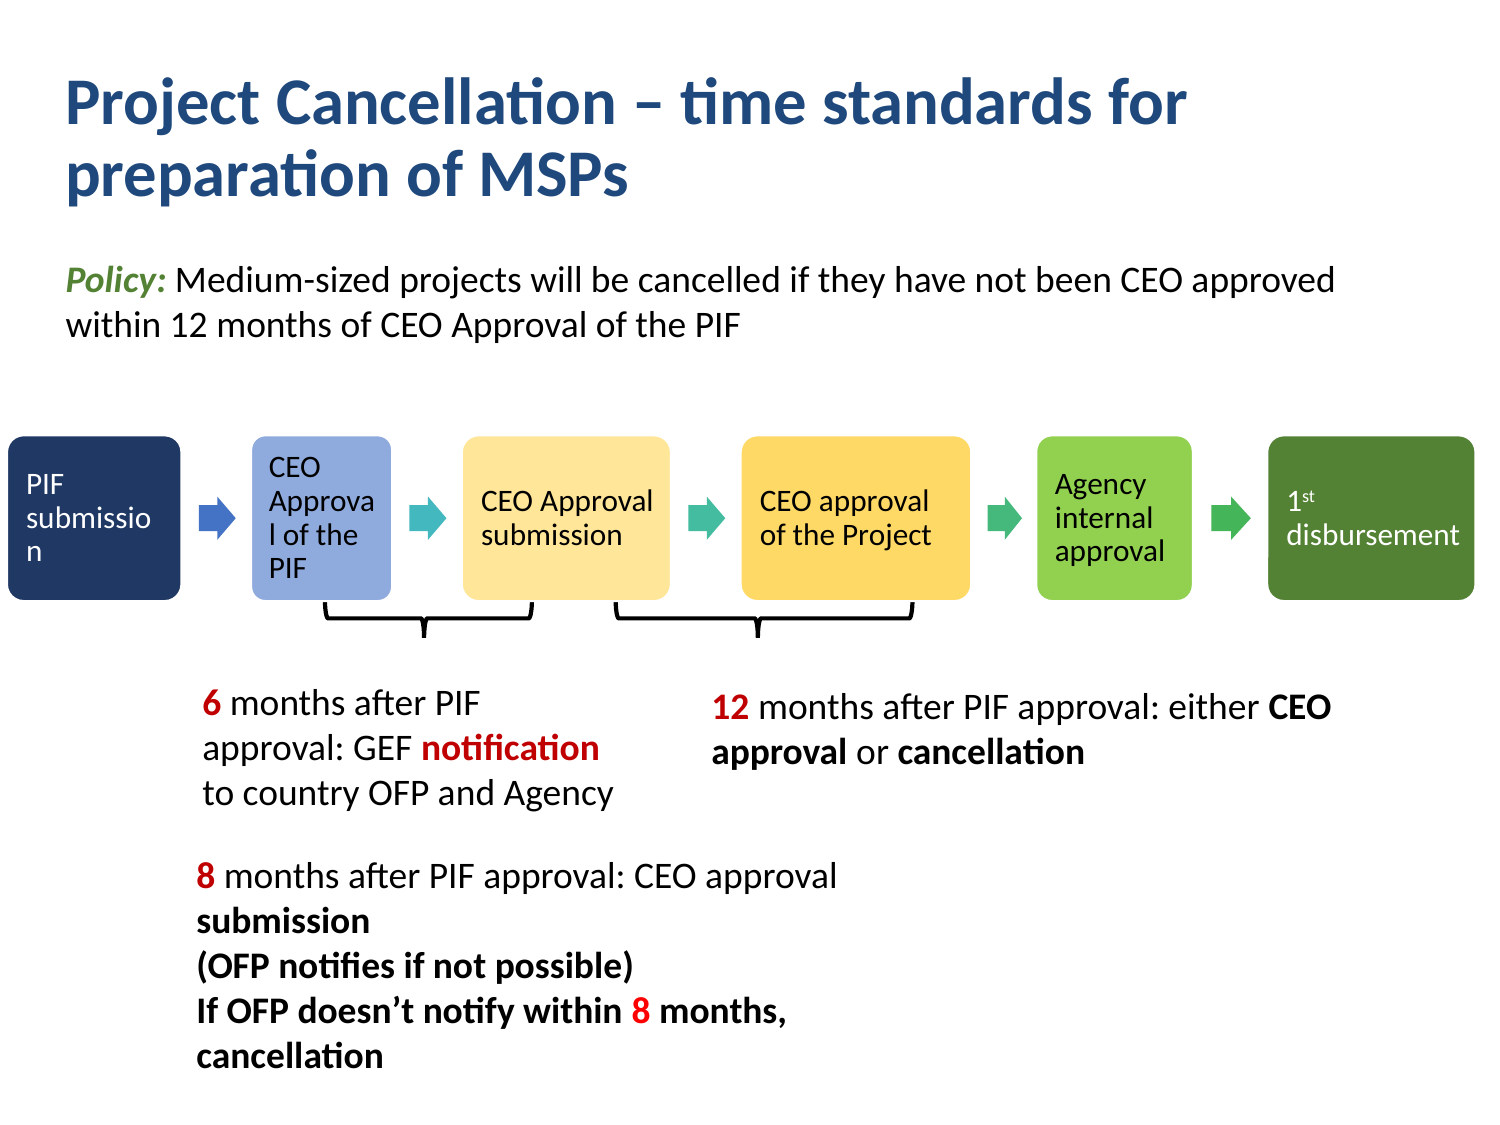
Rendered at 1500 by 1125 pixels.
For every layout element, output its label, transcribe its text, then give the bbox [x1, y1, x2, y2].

title Project Cancellation – time standards for preparation of MSPs [50, 30, 1344, 247]
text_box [5, 424, 1477, 612]
text_box [615, 612, 913, 638]
text_box 8 months after PIF approval: CEO approval submission (OFP notifies if not possible) If OFP doesn’t notify within 8 months, cancellation [181, 843, 932, 1084]
text_box Policy: Medium-sized projects will be cancelled if they have not been CEO approved within 12 months of CEO Approval of the PIF [50, 247, 1388, 353]
text_box [325, 612, 532, 638]
text_box 6 months after PIF approval: GEF notification to country OFP and Agency [187, 670, 638, 821]
text_box 12 months after PIF approval: either CEO approval or cancellation [696, 674, 1447, 780]
